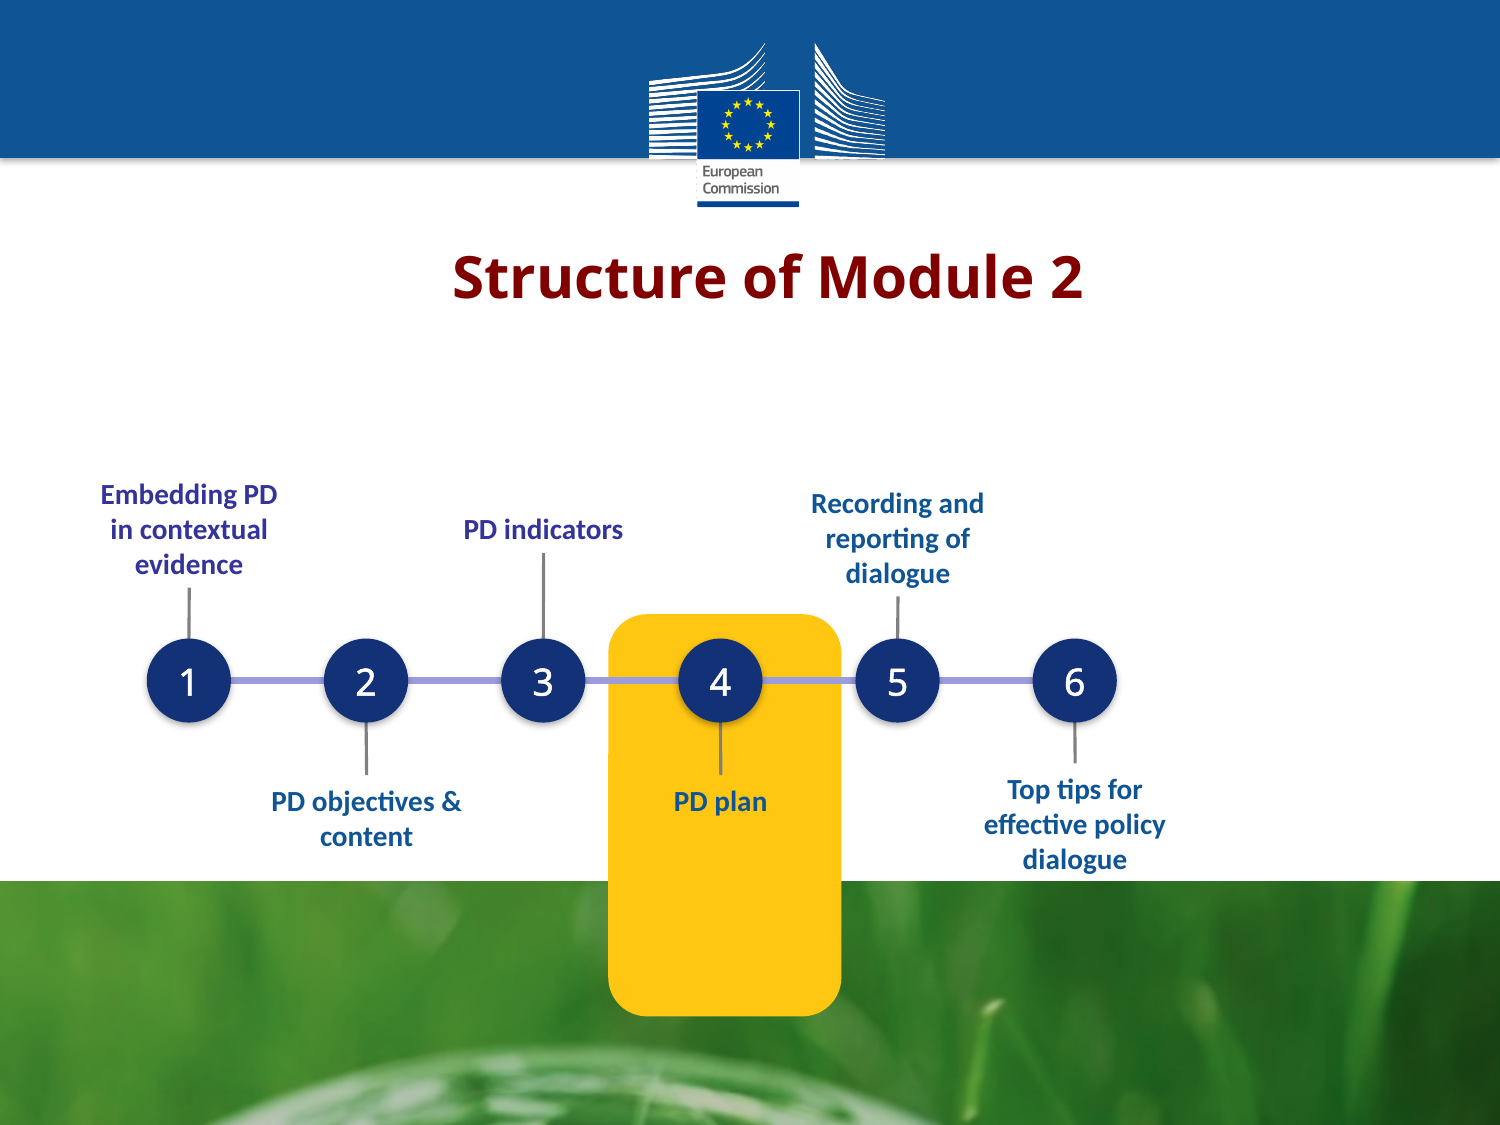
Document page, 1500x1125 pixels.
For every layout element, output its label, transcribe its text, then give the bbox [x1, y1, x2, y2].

title Structure of Module 2 [39, 212, 1463, 338]
picture [649, 42, 885, 208]
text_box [76, 467, 1365, 885]
picture [0, 881, 1500, 1125]
